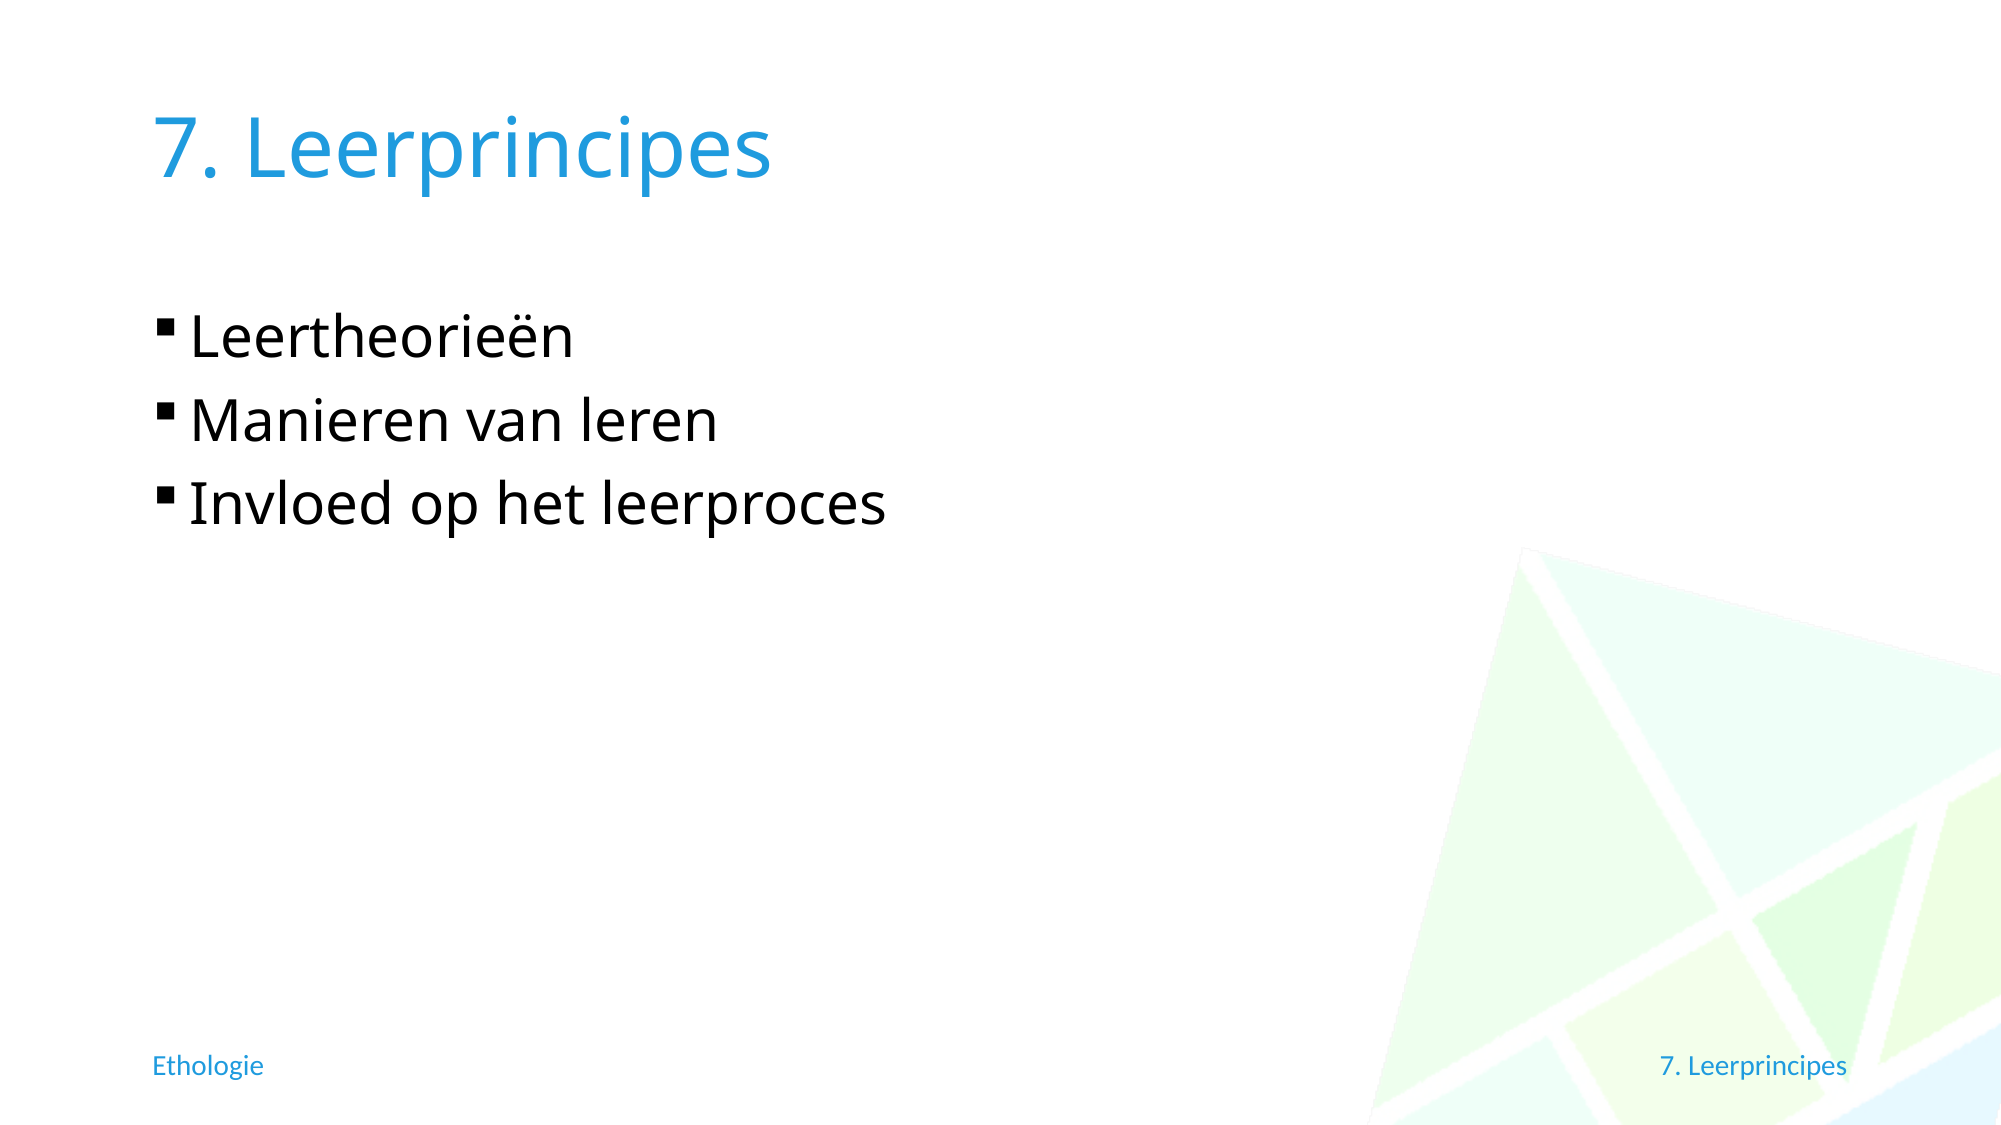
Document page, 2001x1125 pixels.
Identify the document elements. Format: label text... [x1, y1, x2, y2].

title 7. Leerprincipes [137, 59, 1863, 241]
list 7. Leerprincipes [1412, 1042, 1863, 1103]
list Ethologie [137, 1042, 588, 1103]
list Leertheorieën Manieren van leren Invloed op het leerproces [137, 299, 1863, 1014]
